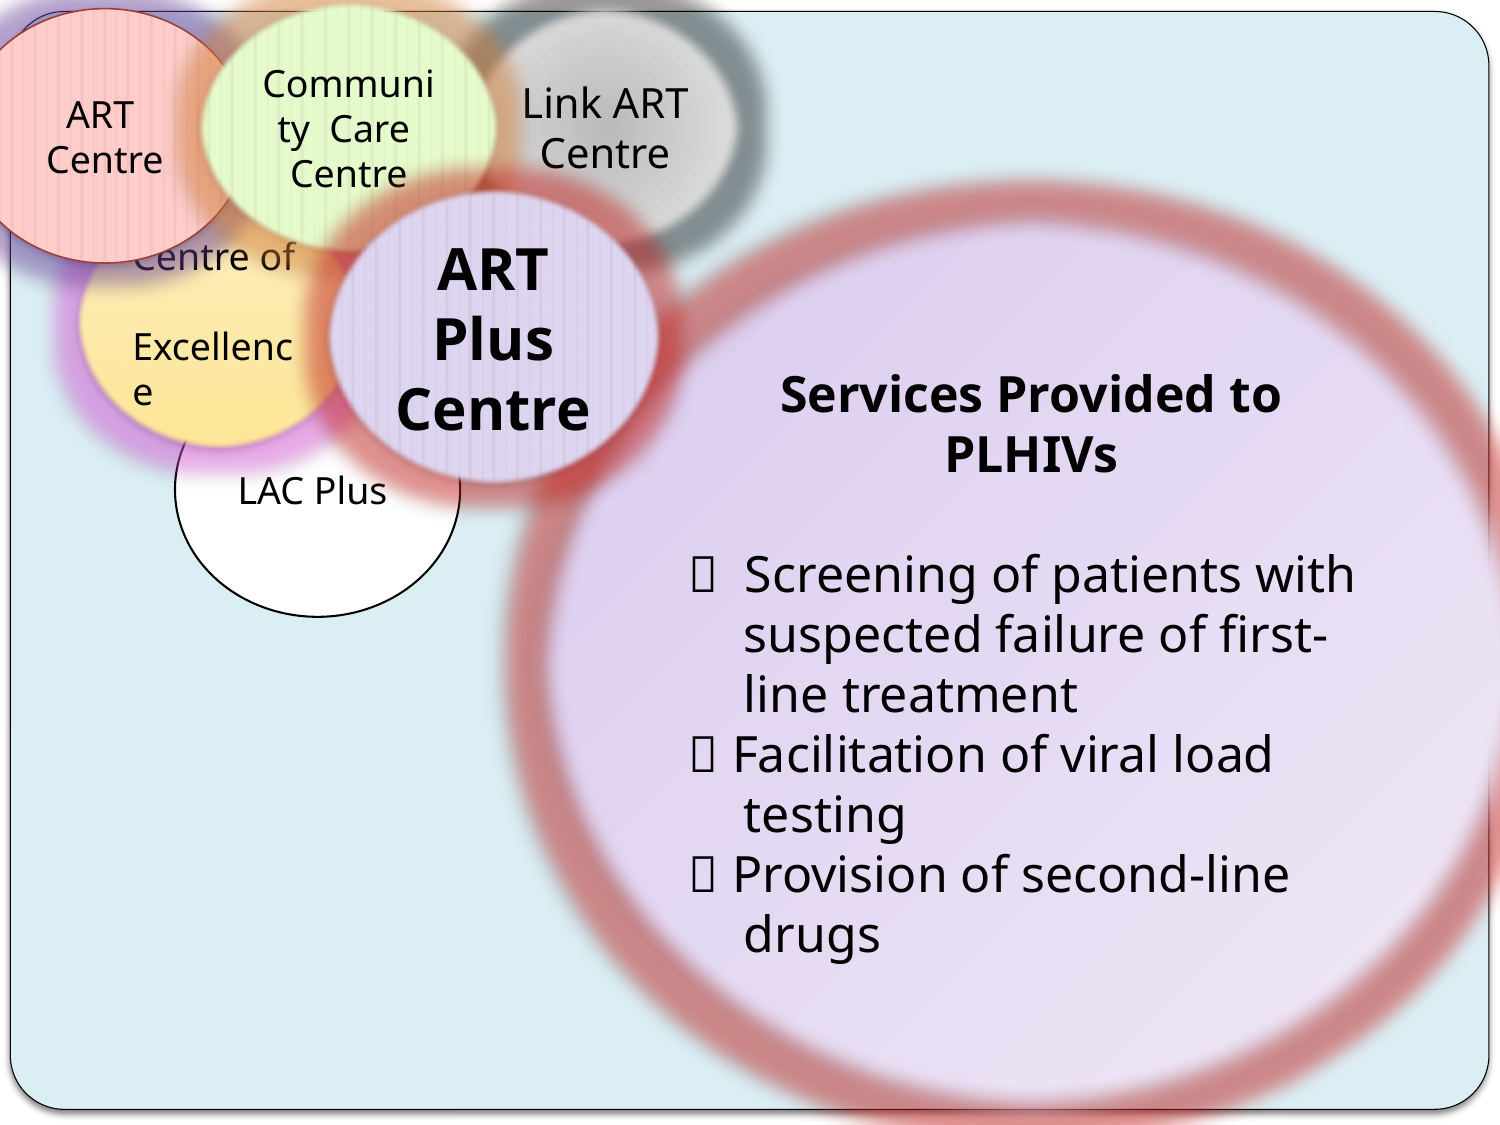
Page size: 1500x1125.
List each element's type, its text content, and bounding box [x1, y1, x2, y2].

text_box Services Provided to PLHIVs  Screening of patients with suspected failure of first-line treatment  Facilitation of viral load testing  Provision of second-line drugs [561, 236, 1500, 1090]
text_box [0, 0, 748, 618]
